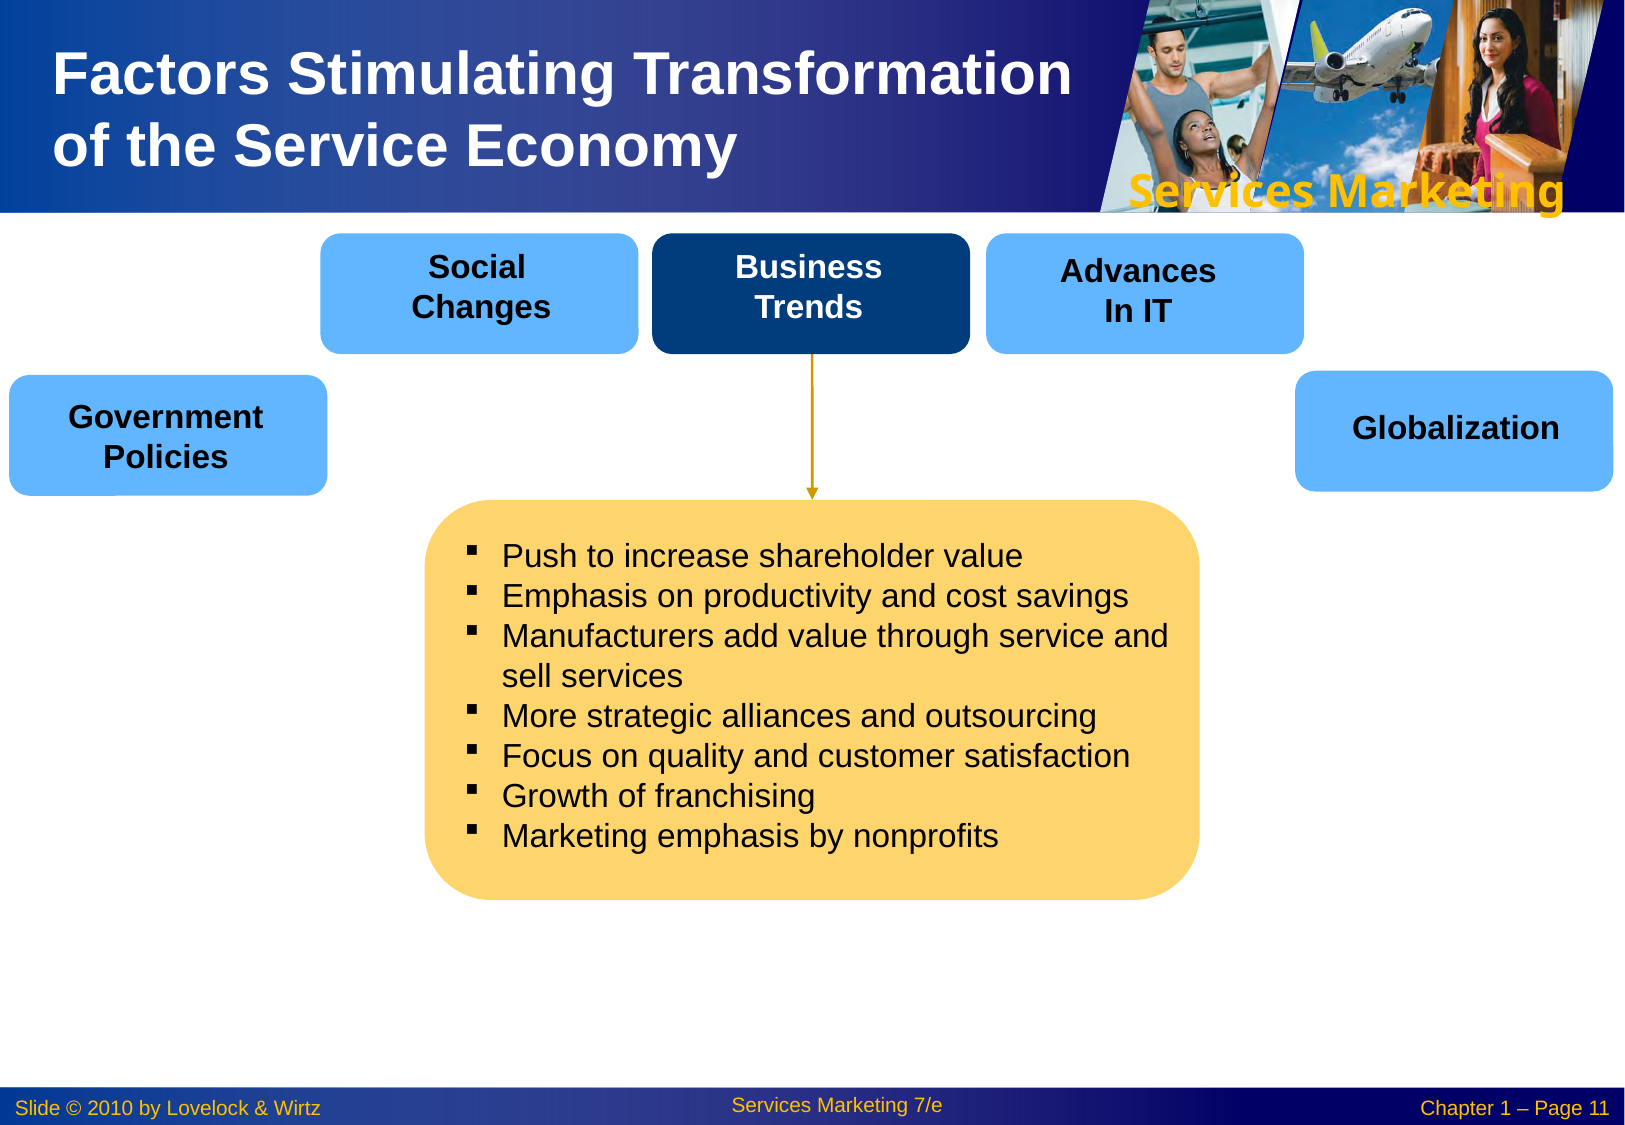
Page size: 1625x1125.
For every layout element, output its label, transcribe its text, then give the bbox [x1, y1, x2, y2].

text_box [0, 233, 1614, 901]
picture [1546, 187, 1556, 202]
title Factors Stimulating Transformation of the Service Economy [36, 37, 1100, 176]
picture [1100, 0, 1604, 213]
picture [1162, 186, 1172, 192]
